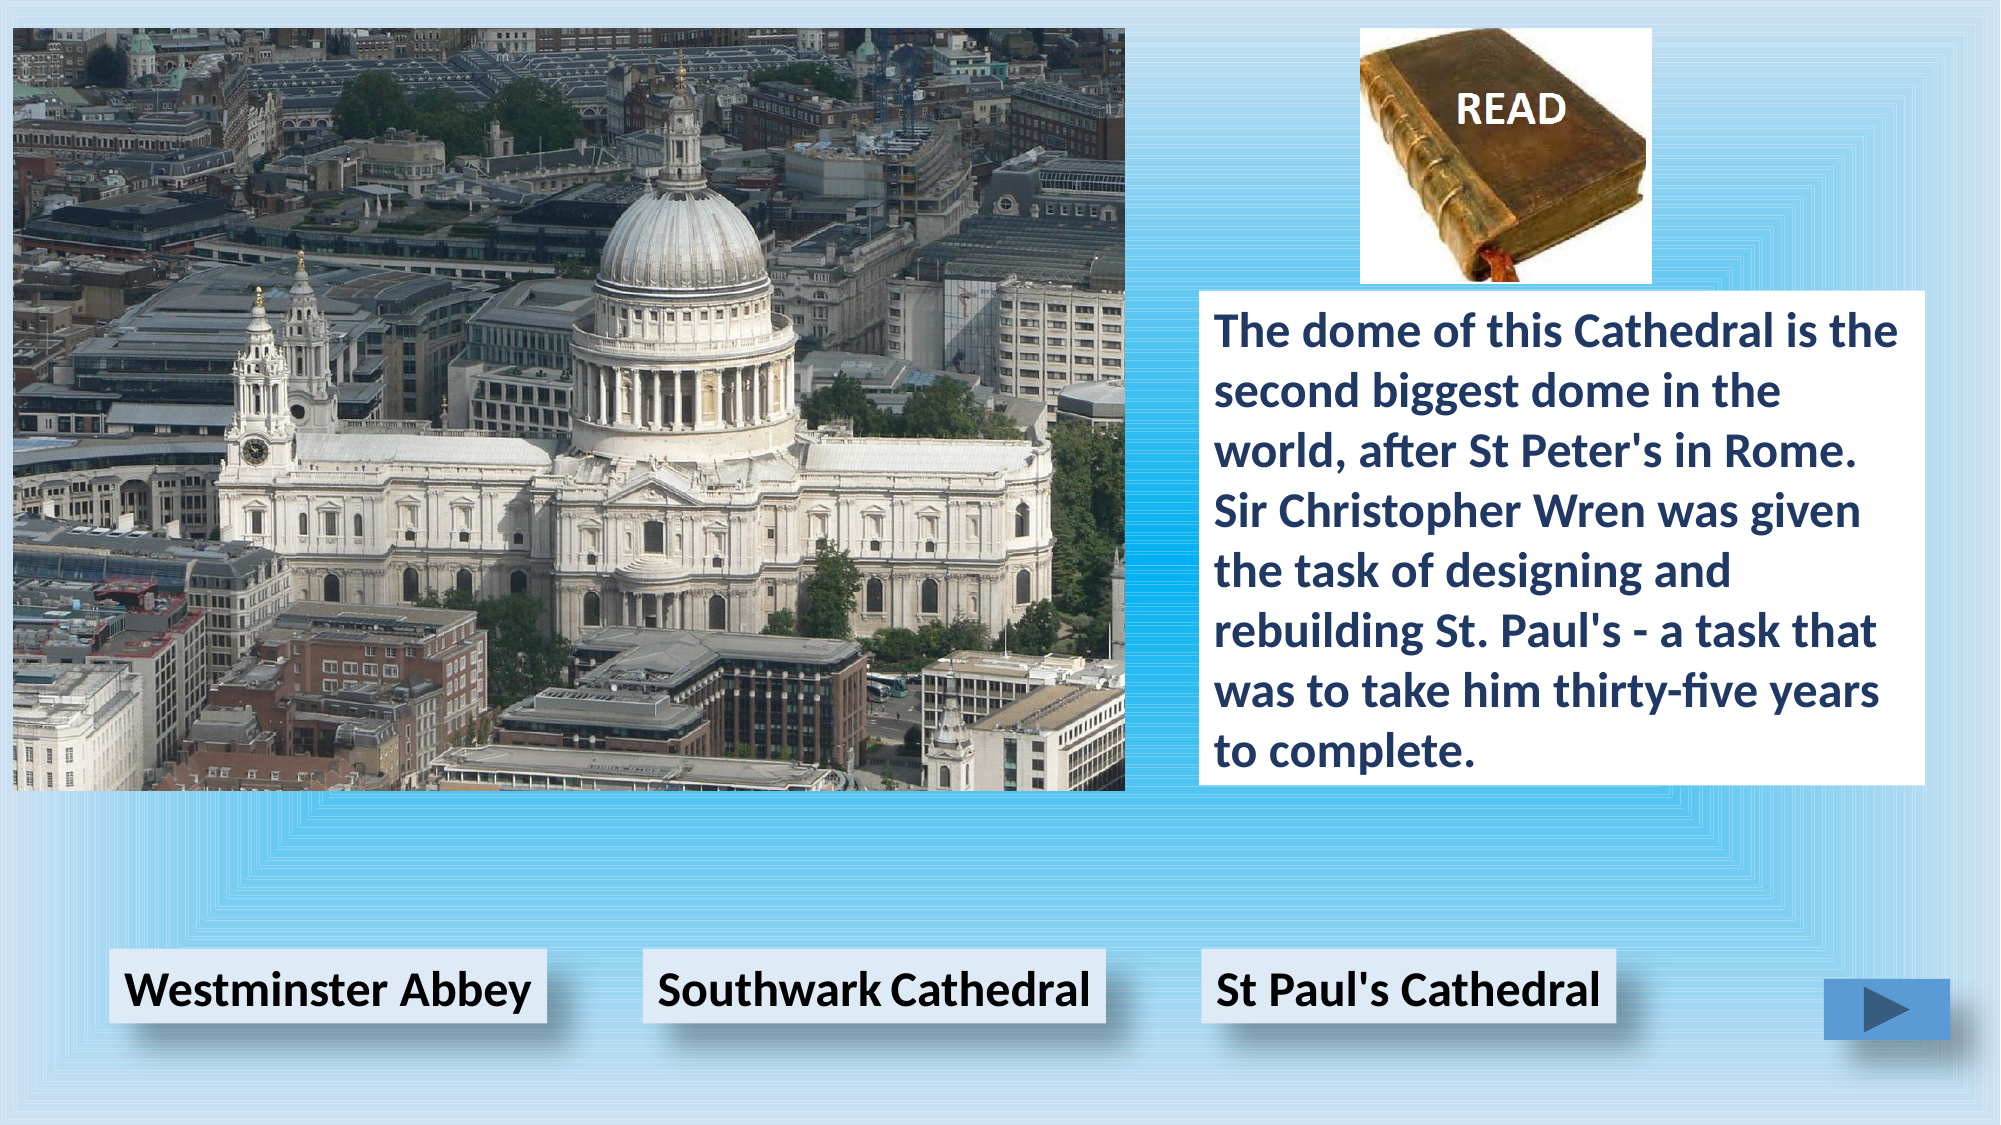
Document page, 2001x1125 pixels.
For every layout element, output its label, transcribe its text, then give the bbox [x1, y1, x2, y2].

text_box The dome of this Cathedral is the second biggest dome in the world, after St Peter's in Rome. Sir Christopher Wren was given the task of designing and rebuilding St. Paul's - a task that was to take him thirty-five years to complete. [1199, 290, 1925, 786]
picture [1360, 28, 1652, 284]
text_box St Paul's Cathedral [1201, 948, 1617, 1024]
text_box Southwark Cathedral [642, 948, 1106, 1024]
text_box Westminster Abbey [109, 948, 548, 1024]
text_box [1823, 978, 1951, 1041]
picture [13, 28, 1125, 791]
